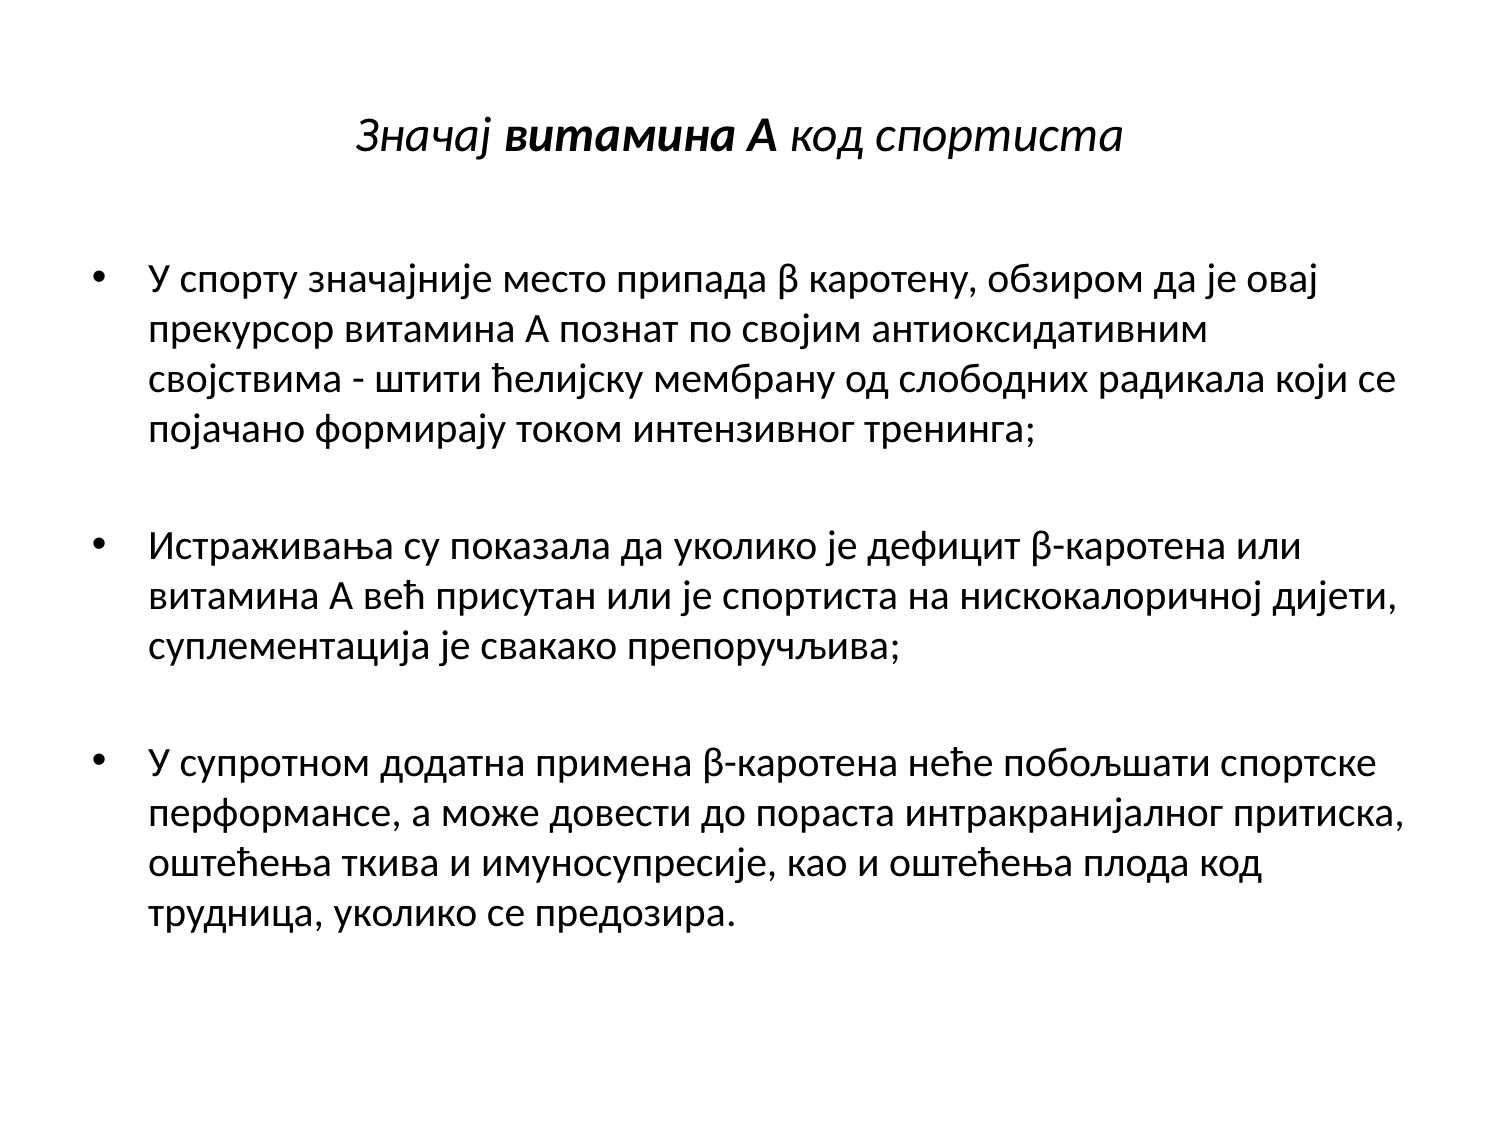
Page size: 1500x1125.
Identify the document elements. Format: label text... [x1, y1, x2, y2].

title Значај витамина А код спортиста [64, 101, 1415, 161]
list У спорту значајније место припада β каротену, обзиром да је овај прекурсор витамина А познат по својим антиоксидативним својствима - штити ћелијску мембрану од слободних радикала који се појачано формирају током интензивног тренинга; Истраживања су показала да уколико је дефицит β-каротена или витамина А већ присутан или је спортиста на нискокалоричној дијети, суплементација је свакако препоручљива; У супротном додатна примена β-каротена неће побољшати спортске перформансе, а може довести до пораста интракранијалног притиска, оштећења ткива и имуносупресије, као и оштећења плода код трудница, уколико се предозира. [76, 243, 1427, 939]
